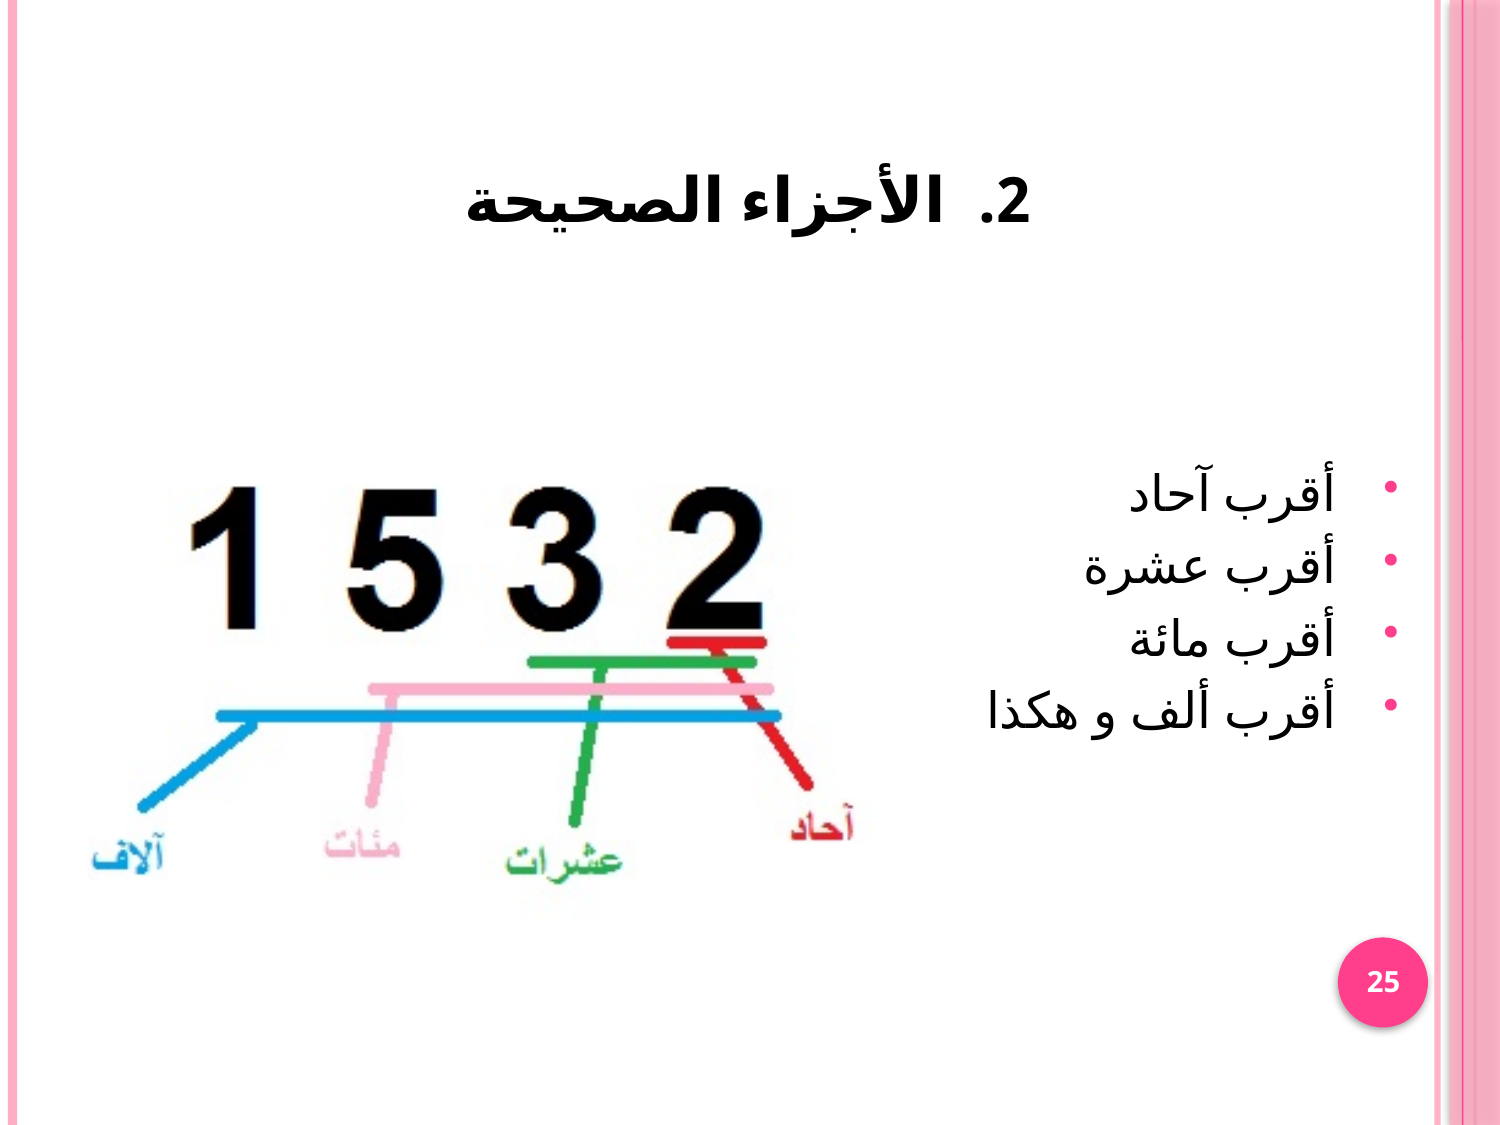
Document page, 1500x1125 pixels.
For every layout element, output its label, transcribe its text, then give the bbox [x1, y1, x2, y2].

list أقرب آحاد أقرب عشرة أقرب مائة أقرب ألف و هكذا [862, 308, 1425, 868]
slide_number 25 [1333, 940, 1434, 1027]
title الأجزاء الصحيحة [162, 87, 1413, 242]
picture [49, 369, 901, 1001]
